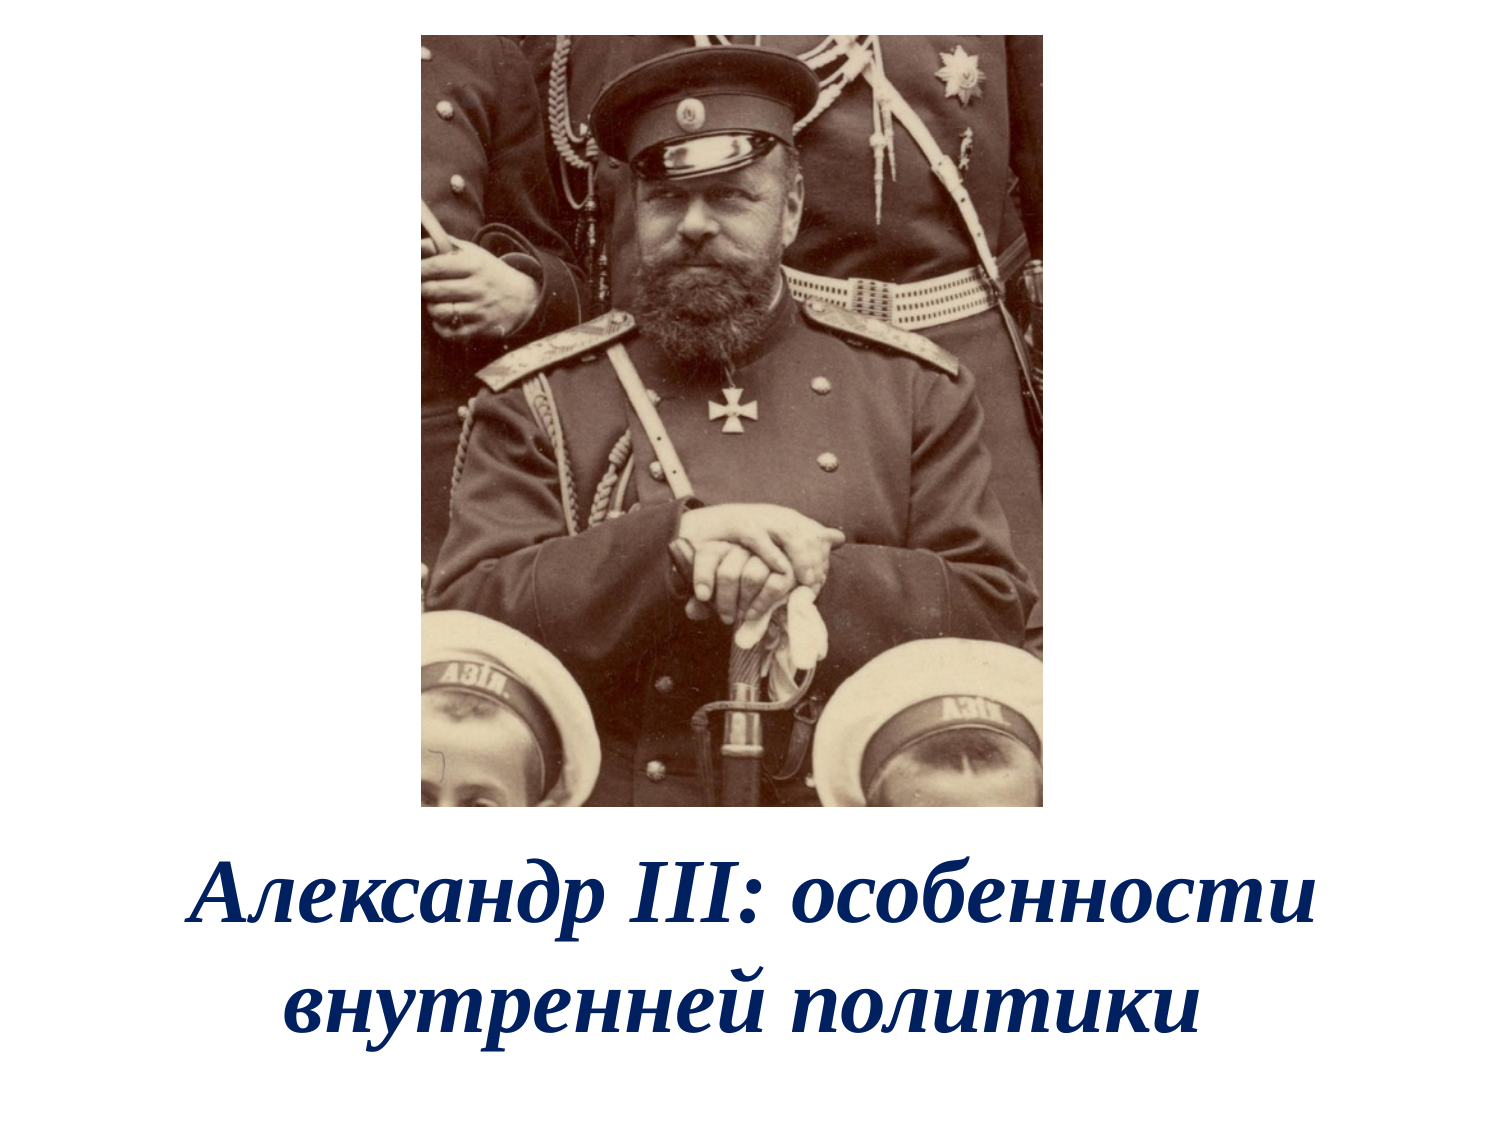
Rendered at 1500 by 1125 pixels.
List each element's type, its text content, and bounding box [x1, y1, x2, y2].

picture [421, 34, 1044, 808]
title Александр III: особенности внутренней политики [117, 820, 1393, 1062]
